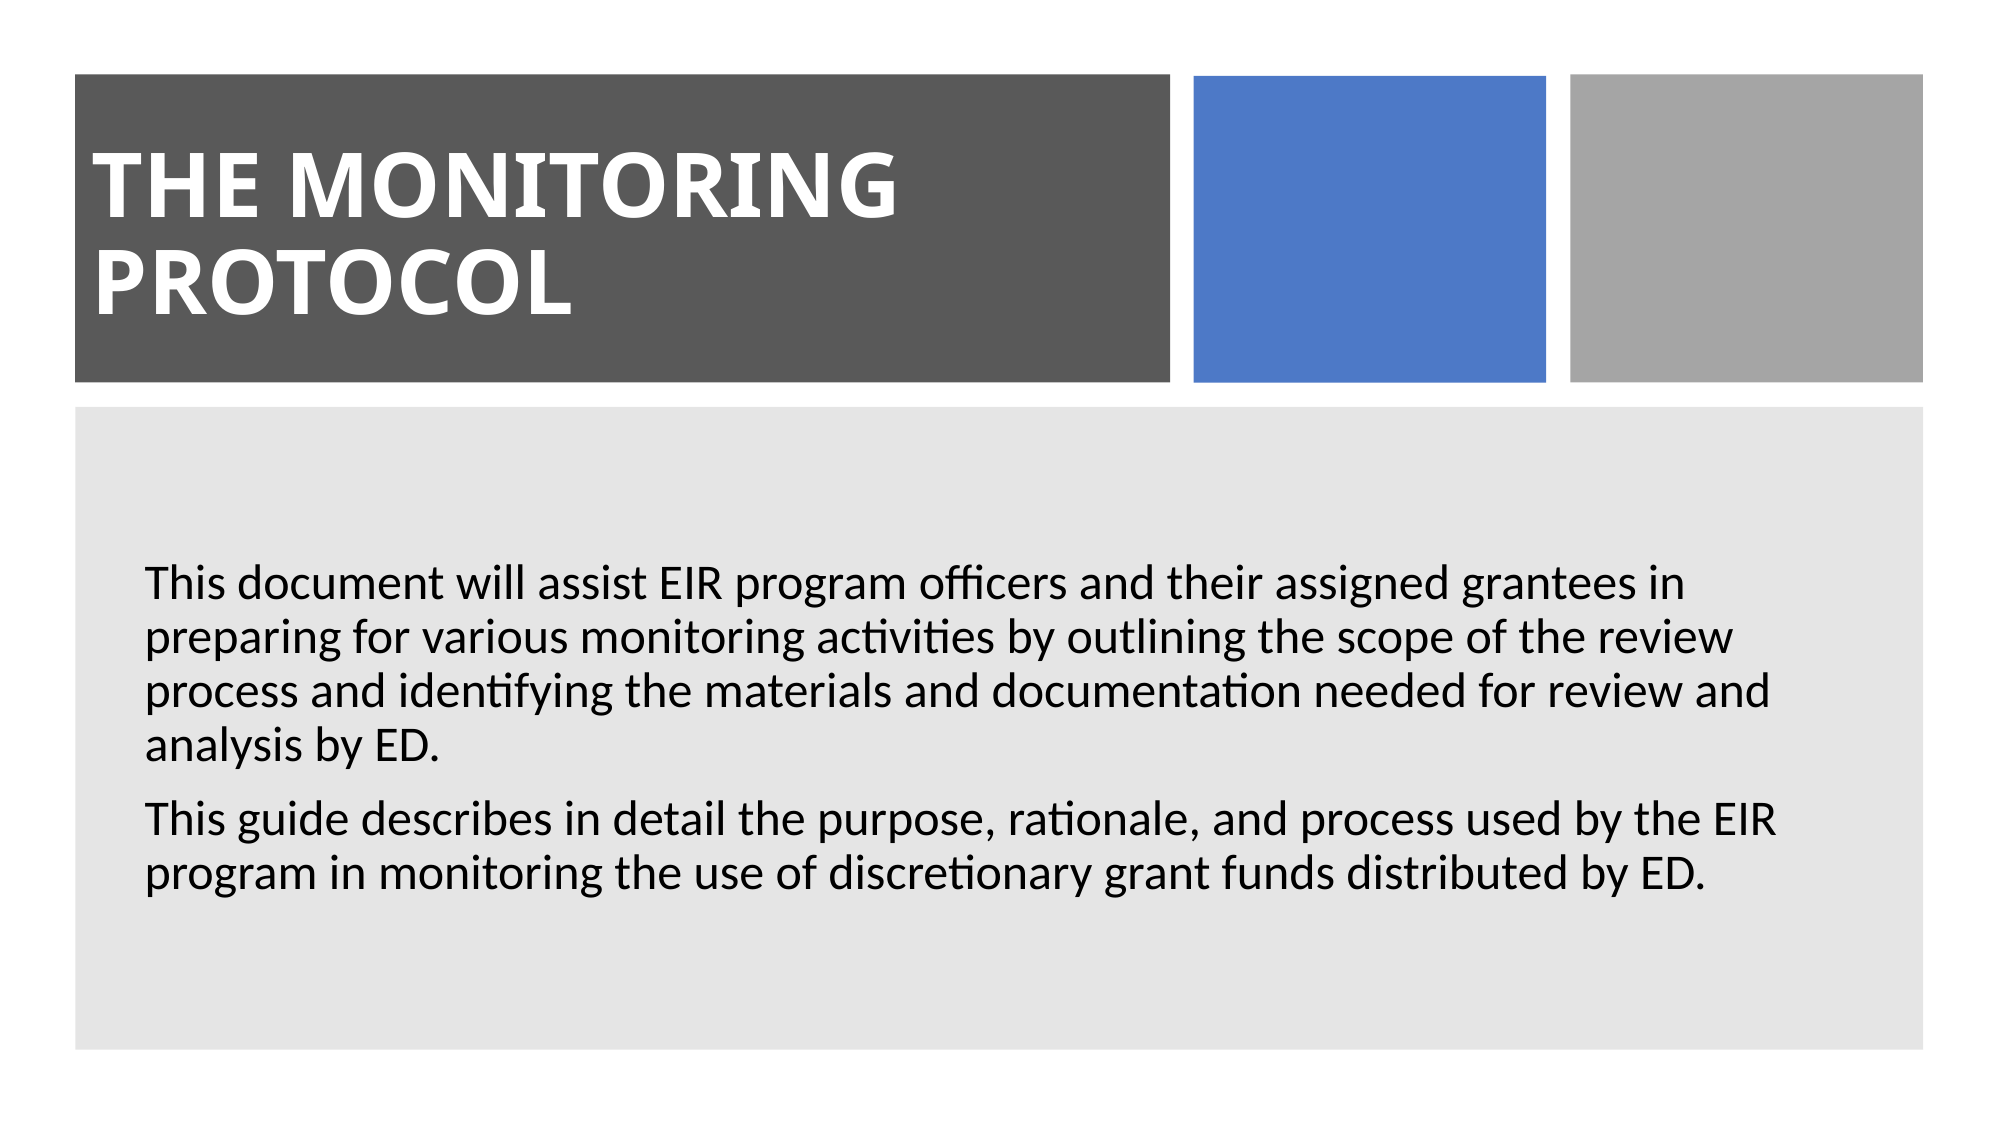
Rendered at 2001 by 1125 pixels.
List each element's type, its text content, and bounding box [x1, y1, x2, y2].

text_box [1193, 75, 1547, 384]
list This document will assist EIR program officers and their assigned grantees in preparing for various monitoring activities by outlining the scope of the review process and identifying the materials and documentation needed for review and analysis by ED. This guide describes in detail the purpose, rationale, and process used by the EIR program in monitoring the use of discretionary grant funds distributed by ED. [129, 459, 1868, 998]
text_box [74, 406, 1924, 1051]
title THE MONITORING PROTOCOL [76, 120, 1170, 354]
text_box [1569, 73, 1924, 383]
text_box [74, 73, 1171, 383]
